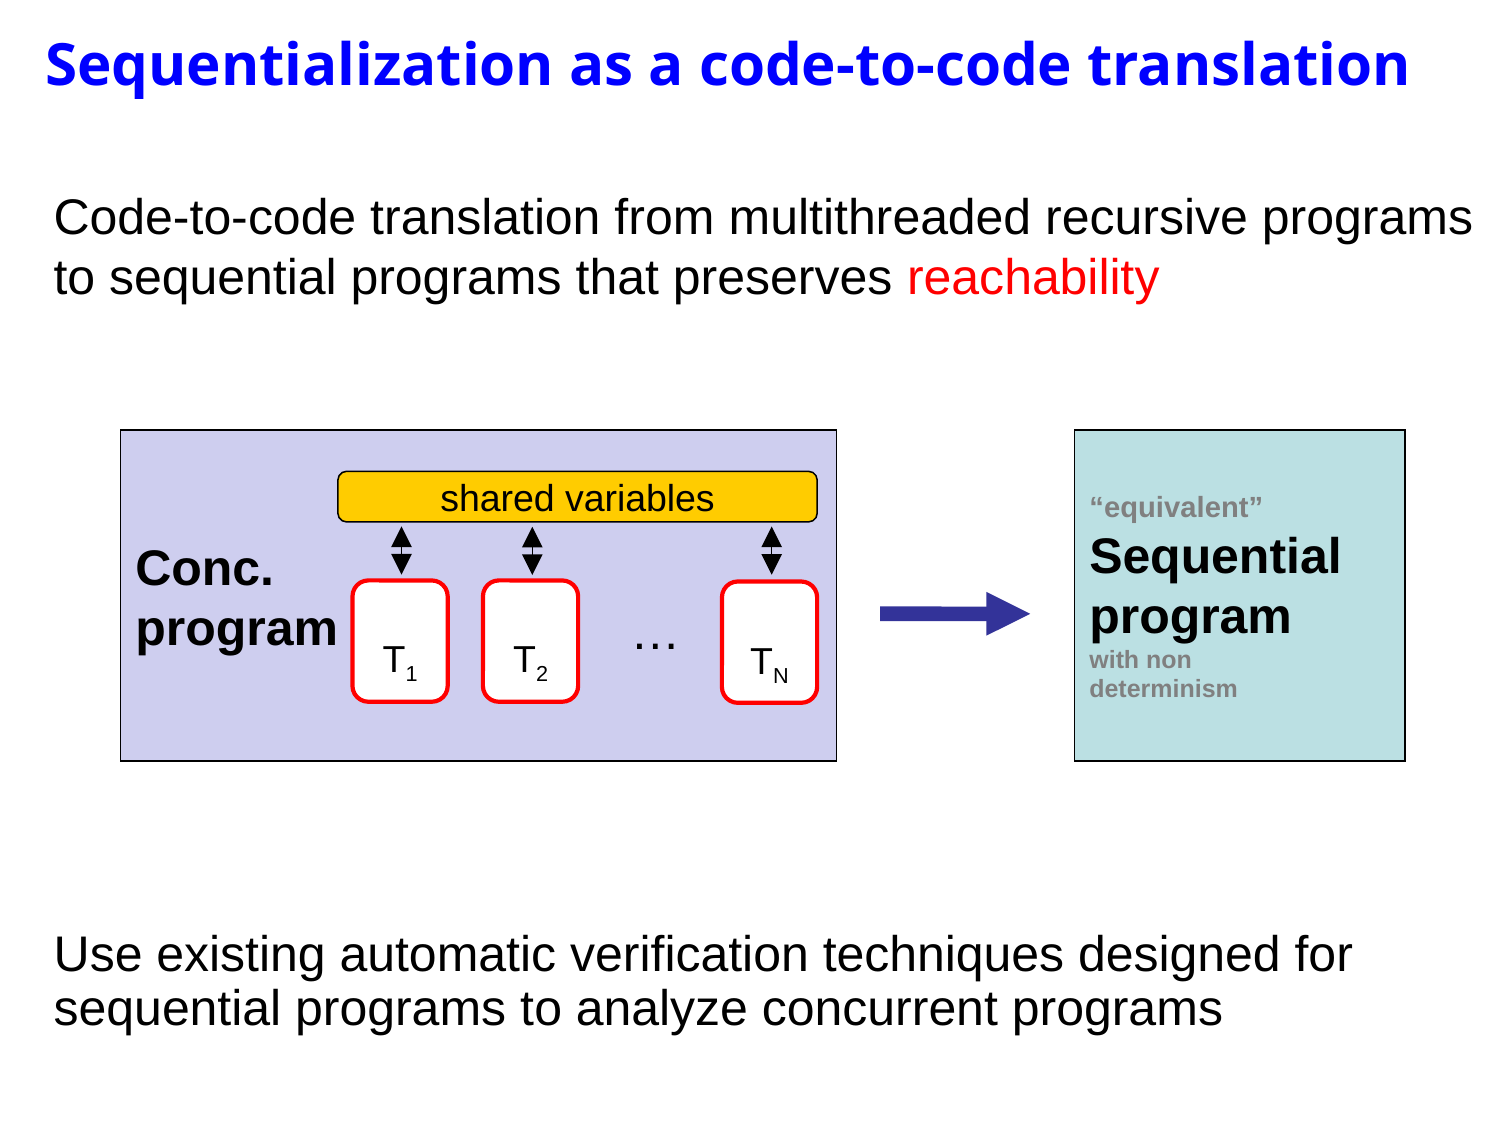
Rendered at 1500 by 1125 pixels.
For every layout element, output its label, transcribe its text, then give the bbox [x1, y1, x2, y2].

text_box Use existing automatic verification techniques designed for sequential programs to analyze concurrent programs [39, 920, 1500, 1125]
list Code-to-code translation from multithreaded recursive programs to sequential programs that preserves reachability [38, 177, 1500, 442]
text_box [880, 607, 1031, 621]
text_box Conc. program [120, 430, 837, 761]
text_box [337, 471, 818, 704]
title Sequentialization as a code-to-code translation [0, 0, 1500, 126]
text_box “equivalent” Sequential program with non determinism [1074, 430, 1405, 761]
